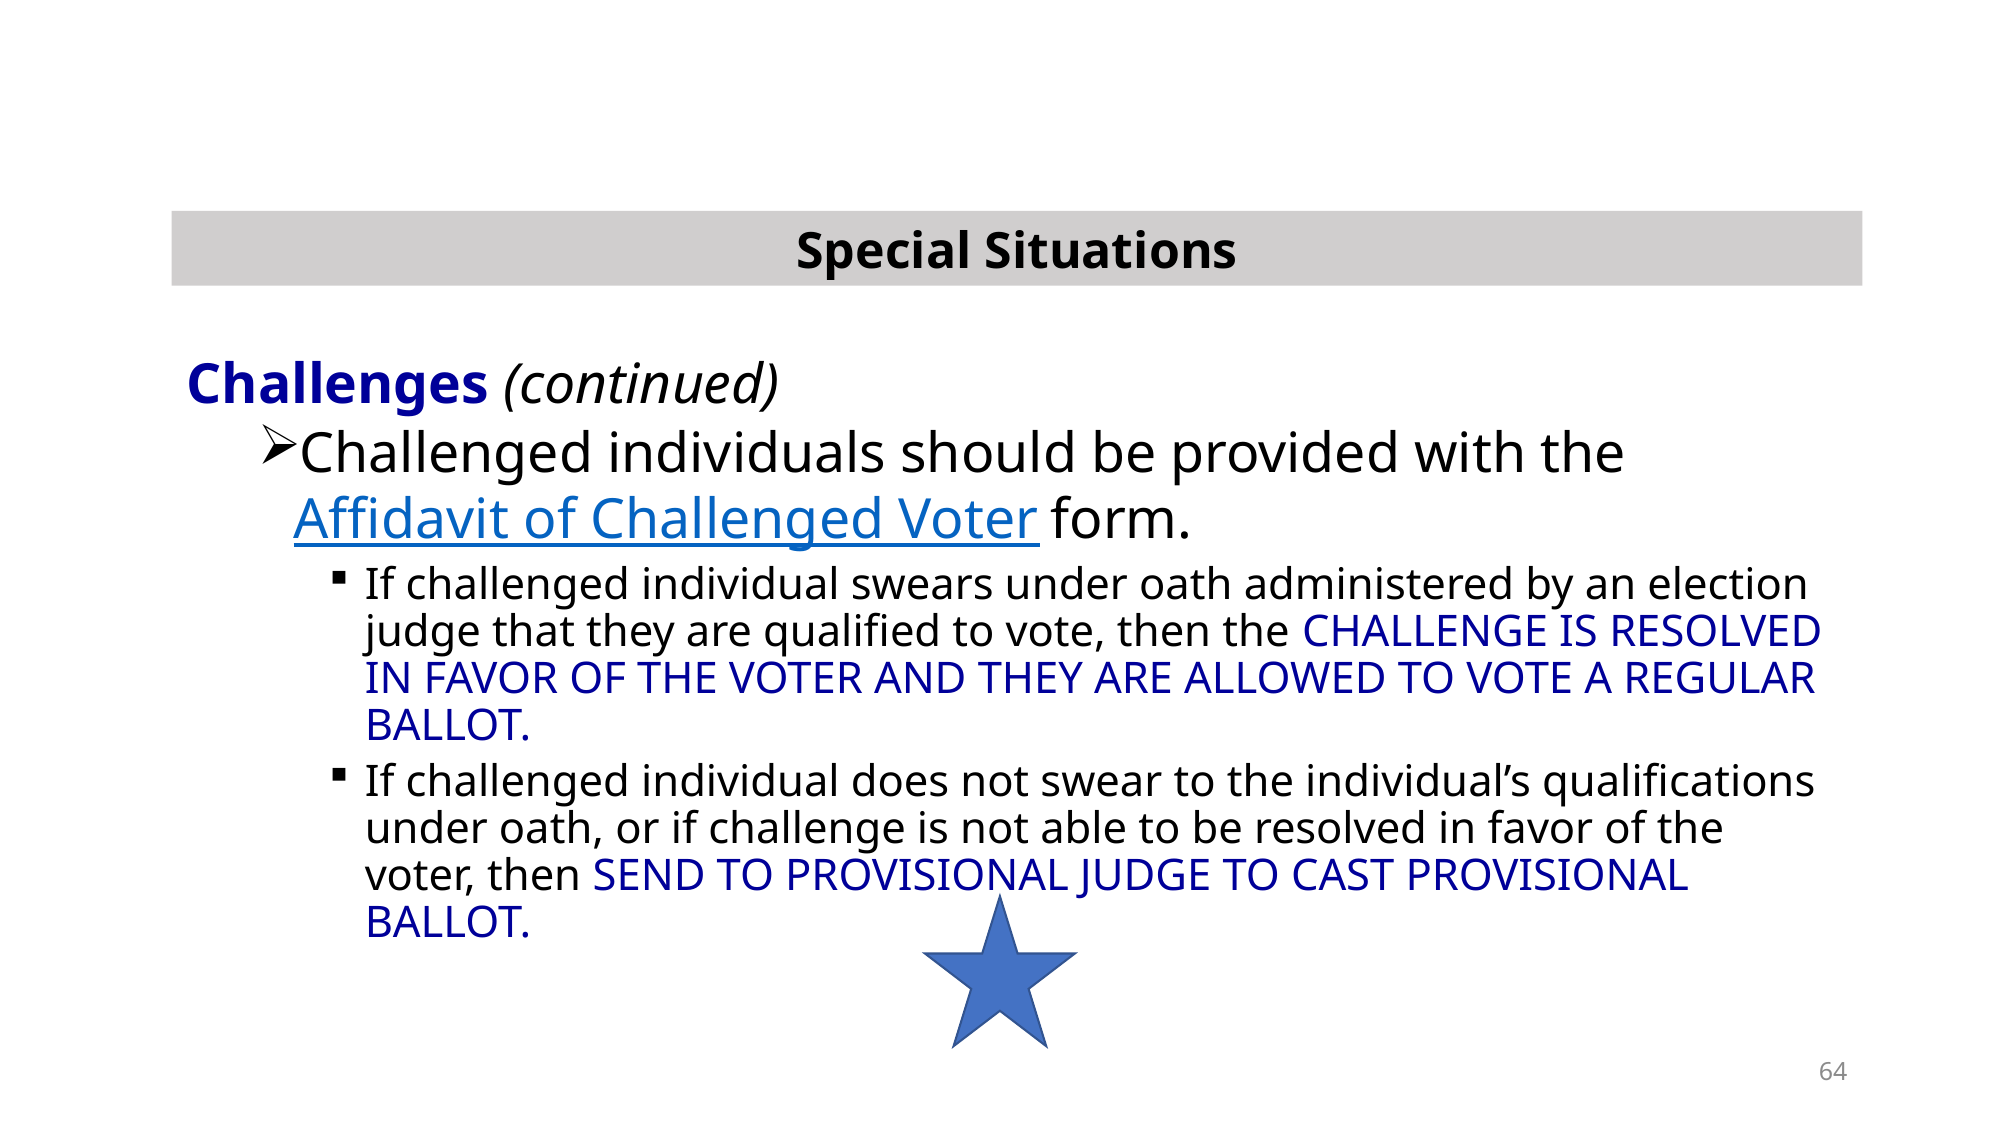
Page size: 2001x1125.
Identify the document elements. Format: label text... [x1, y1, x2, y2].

text_box Special Situations [171, 210, 1863, 286]
list Challenges (continued) Challenged individuals should be provided with the Affidavit of Challenged Voter form. If challenged individual swears under oath administered by an election judge that they are qualified to vote, then the CHALLENGE IS RESOLVED IN FAVOR OF THE VOTER AND THEY ARE ALLOWED TO VOTE A REGULAR BALLOT. If challenged individual does not swear to the individual’s qualifications under oath, or if challenge is not able to be resolved in favor of the voter, then SEND TO PROVISIONAL JUDGE TO CAST PROVISIONAL BALLOT. [171, 347, 1863, 959]
text_box [921, 892, 1078, 1049]
slide_number 64 [1412, 1042, 1863, 1103]
